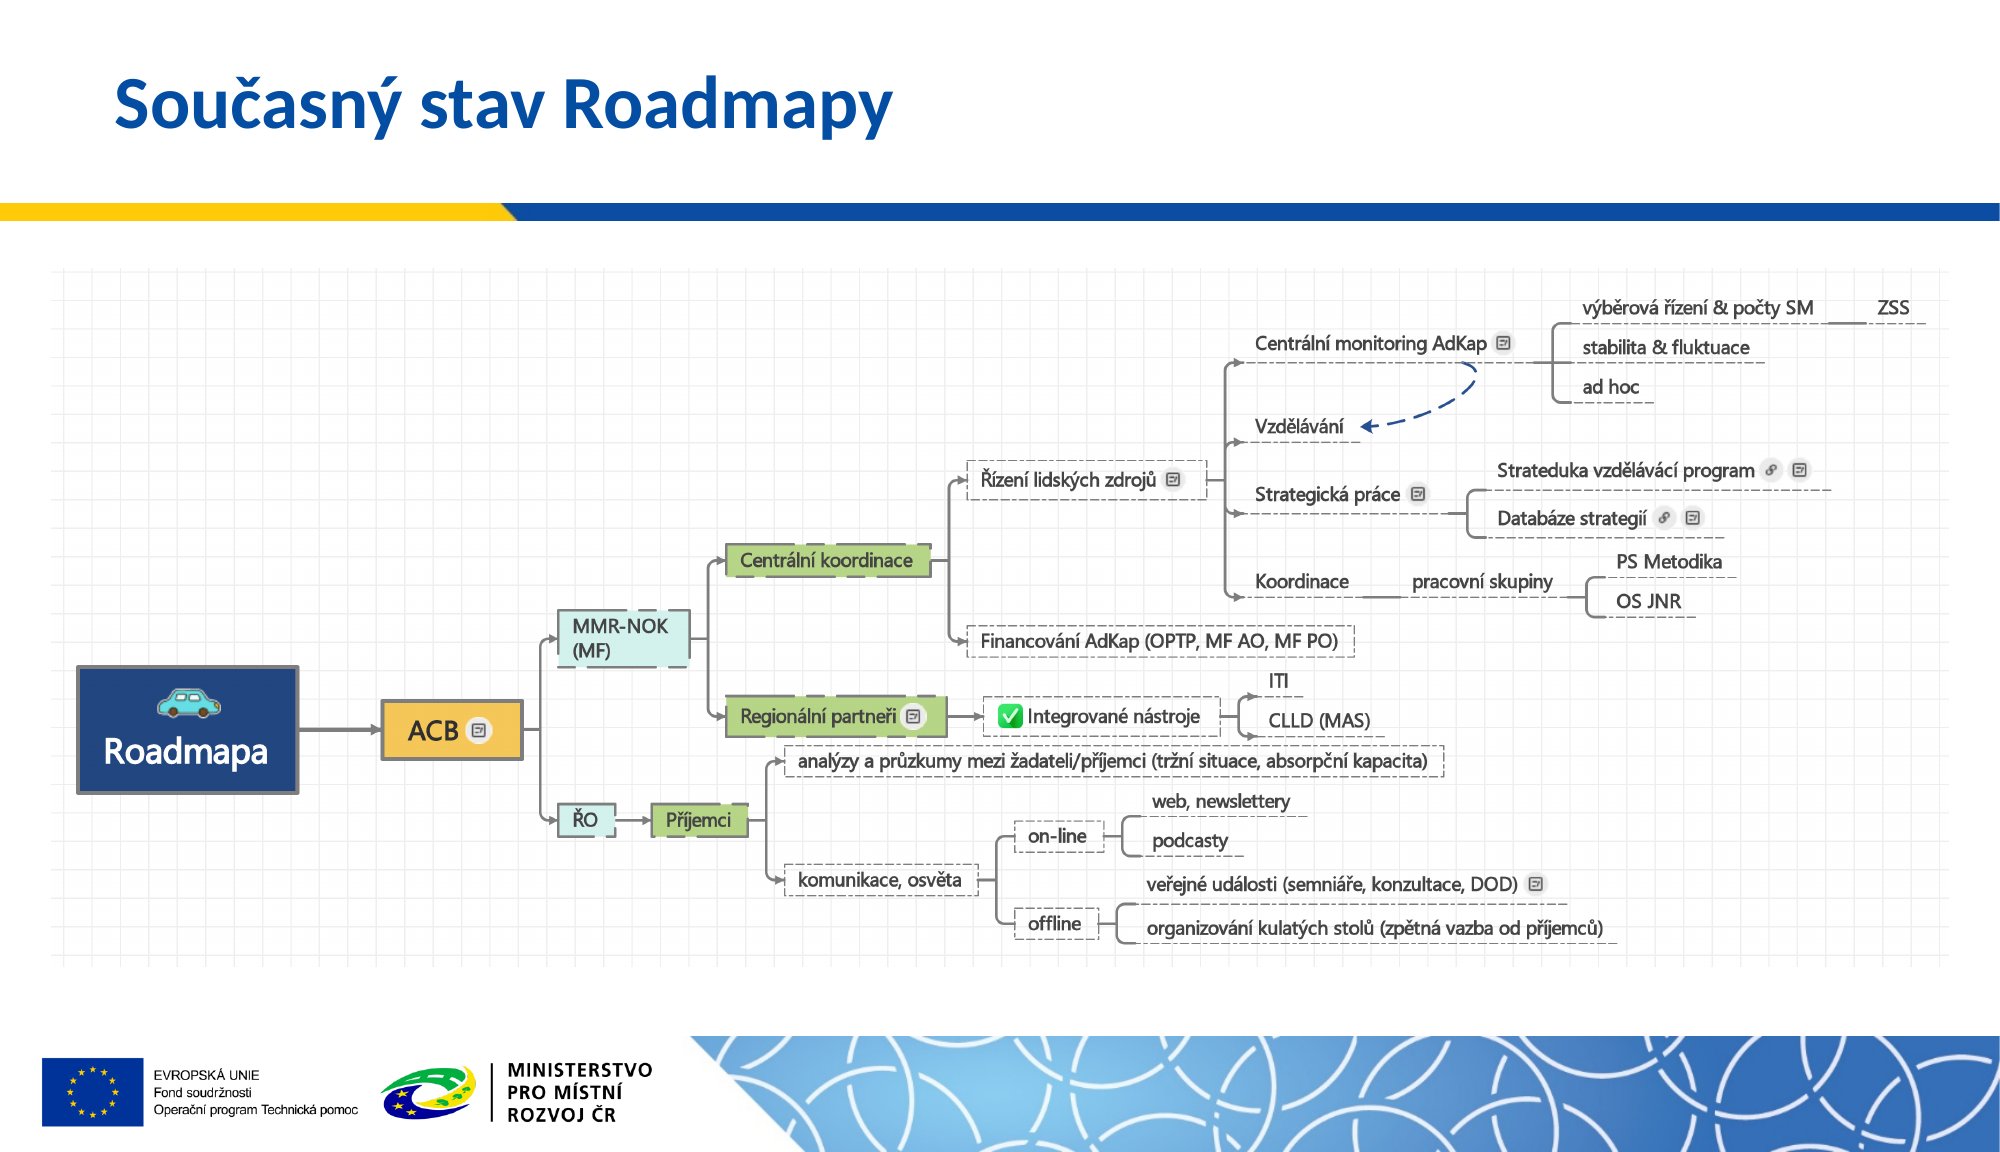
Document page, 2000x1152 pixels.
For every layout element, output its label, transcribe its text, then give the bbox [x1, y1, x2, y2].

picture [19, 1035, 674, 1149]
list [50, 268, 1949, 967]
picture [0, 203, 2000, 221]
picture [680, 1036, 2000, 1152]
title Současný stav Roadmapy [99, 46, 1900, 198]
